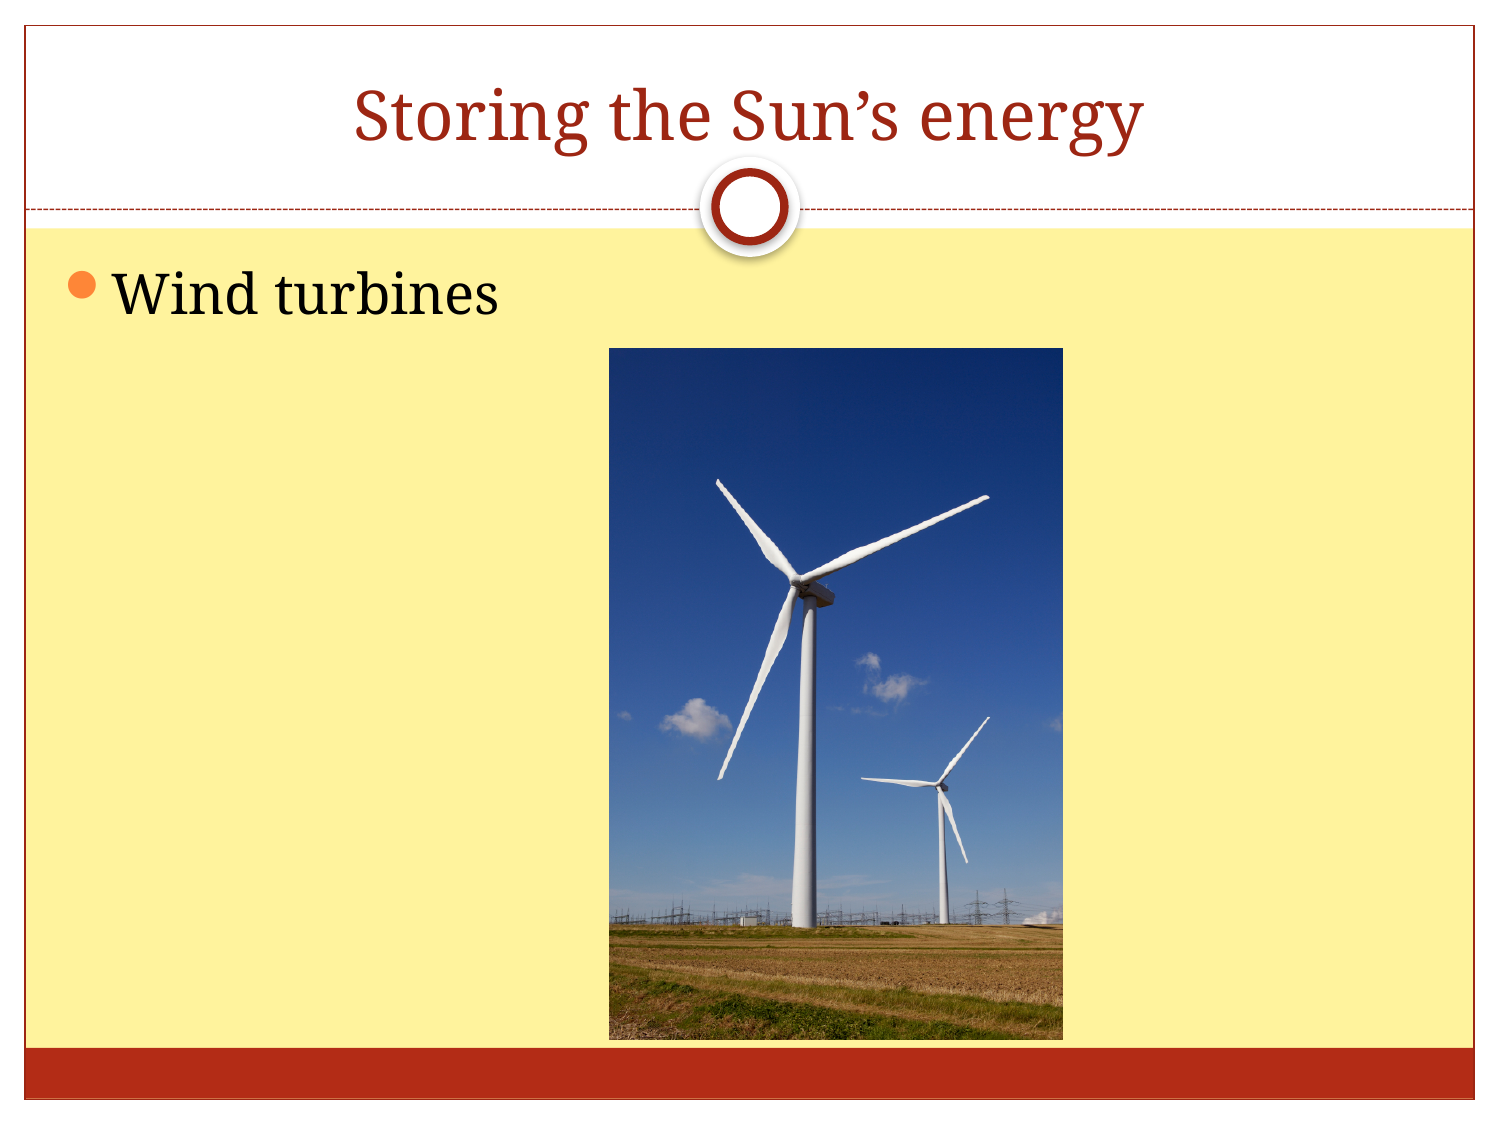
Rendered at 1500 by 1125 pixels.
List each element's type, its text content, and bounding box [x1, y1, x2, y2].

title Storing the Sun’s energy [49, 37, 1450, 162]
picture [609, 348, 1063, 1040]
list Wind turbines [49, 250, 1445, 1001]
